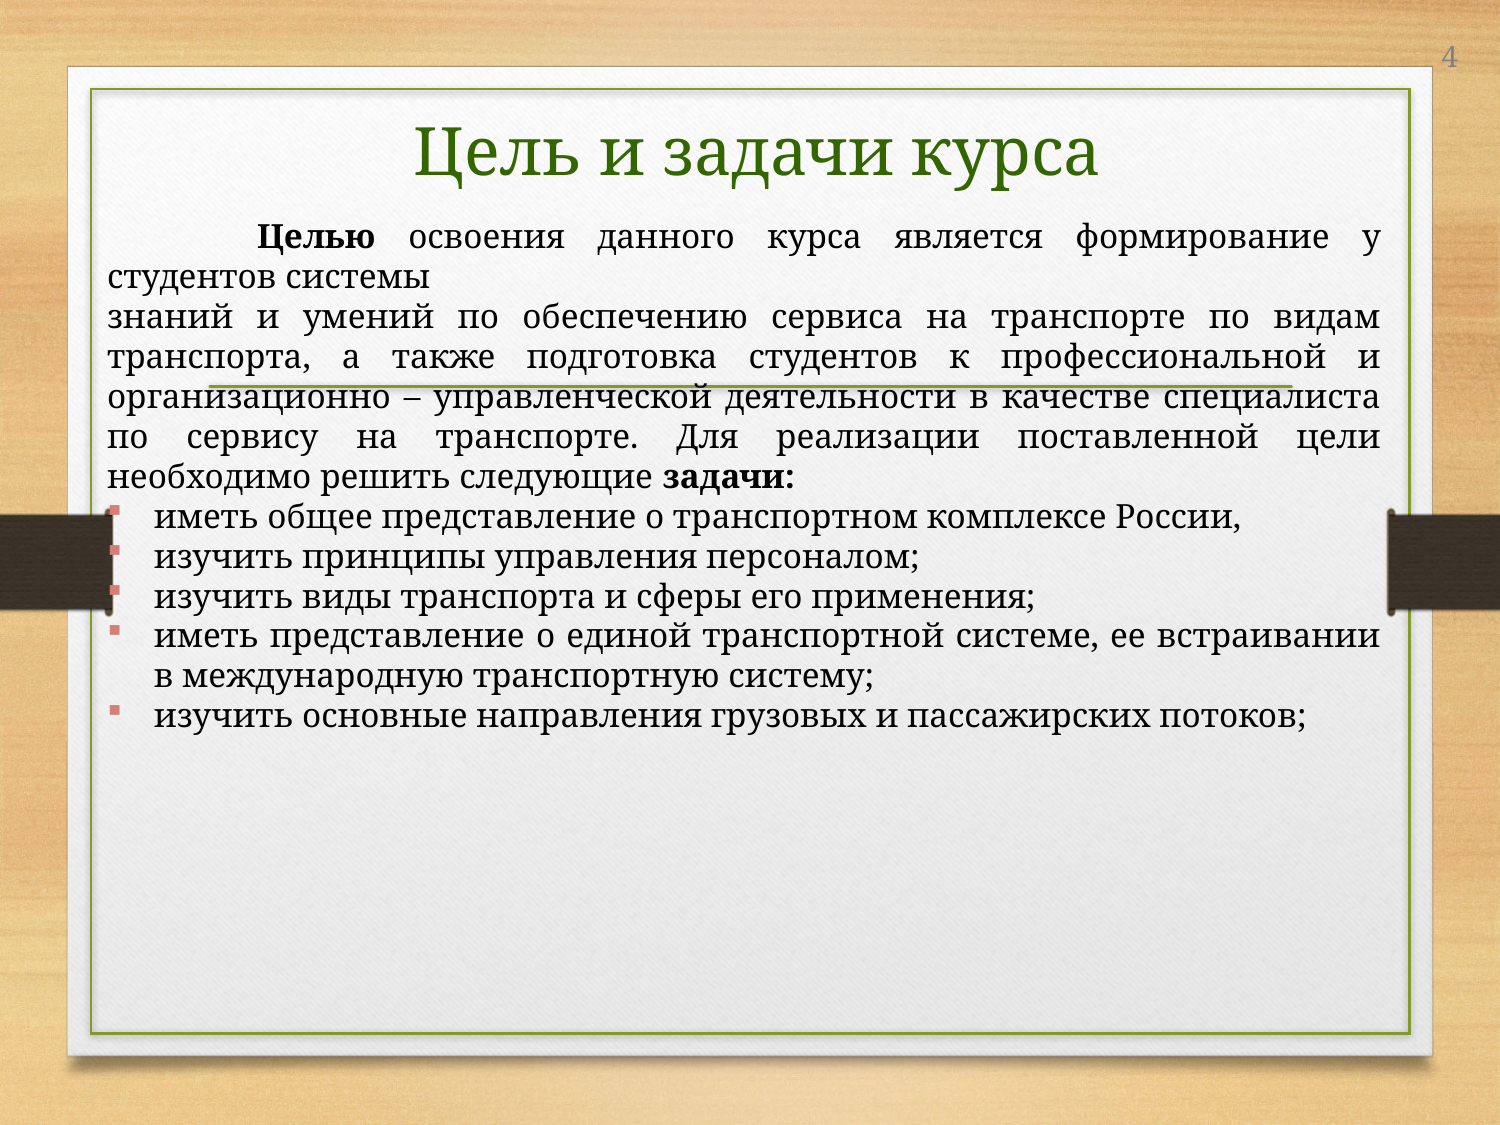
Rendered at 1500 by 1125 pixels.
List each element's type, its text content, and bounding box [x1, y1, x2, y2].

text_box Целью освоения данного курса является формирование у студентов системы знаний и умений по обеспечению сервиса на транспорте по видам транспорта, а также подготовка студентов к профессиональной и организационно – управленческой деятельности в качестве специалиста по сервису на транспорте. Для реализации поставленной цели необходимо решить следующие задачи: иметь общее представление о транспортном комплексе России, изучить принципы управления персоналом; изучить виды транспорта и сферы его применения; иметь представление о единой транспортной системе, ее встраивании в международную транспортную систему; изучить основные направления грузовых и пассажирских потоков; [92, 208, 1398, 742]
title Цель и задачи курса [101, 89, 1415, 209]
picture [0, 0, 1500, 1125]
text_box [1364, 30, 1473, 91]
